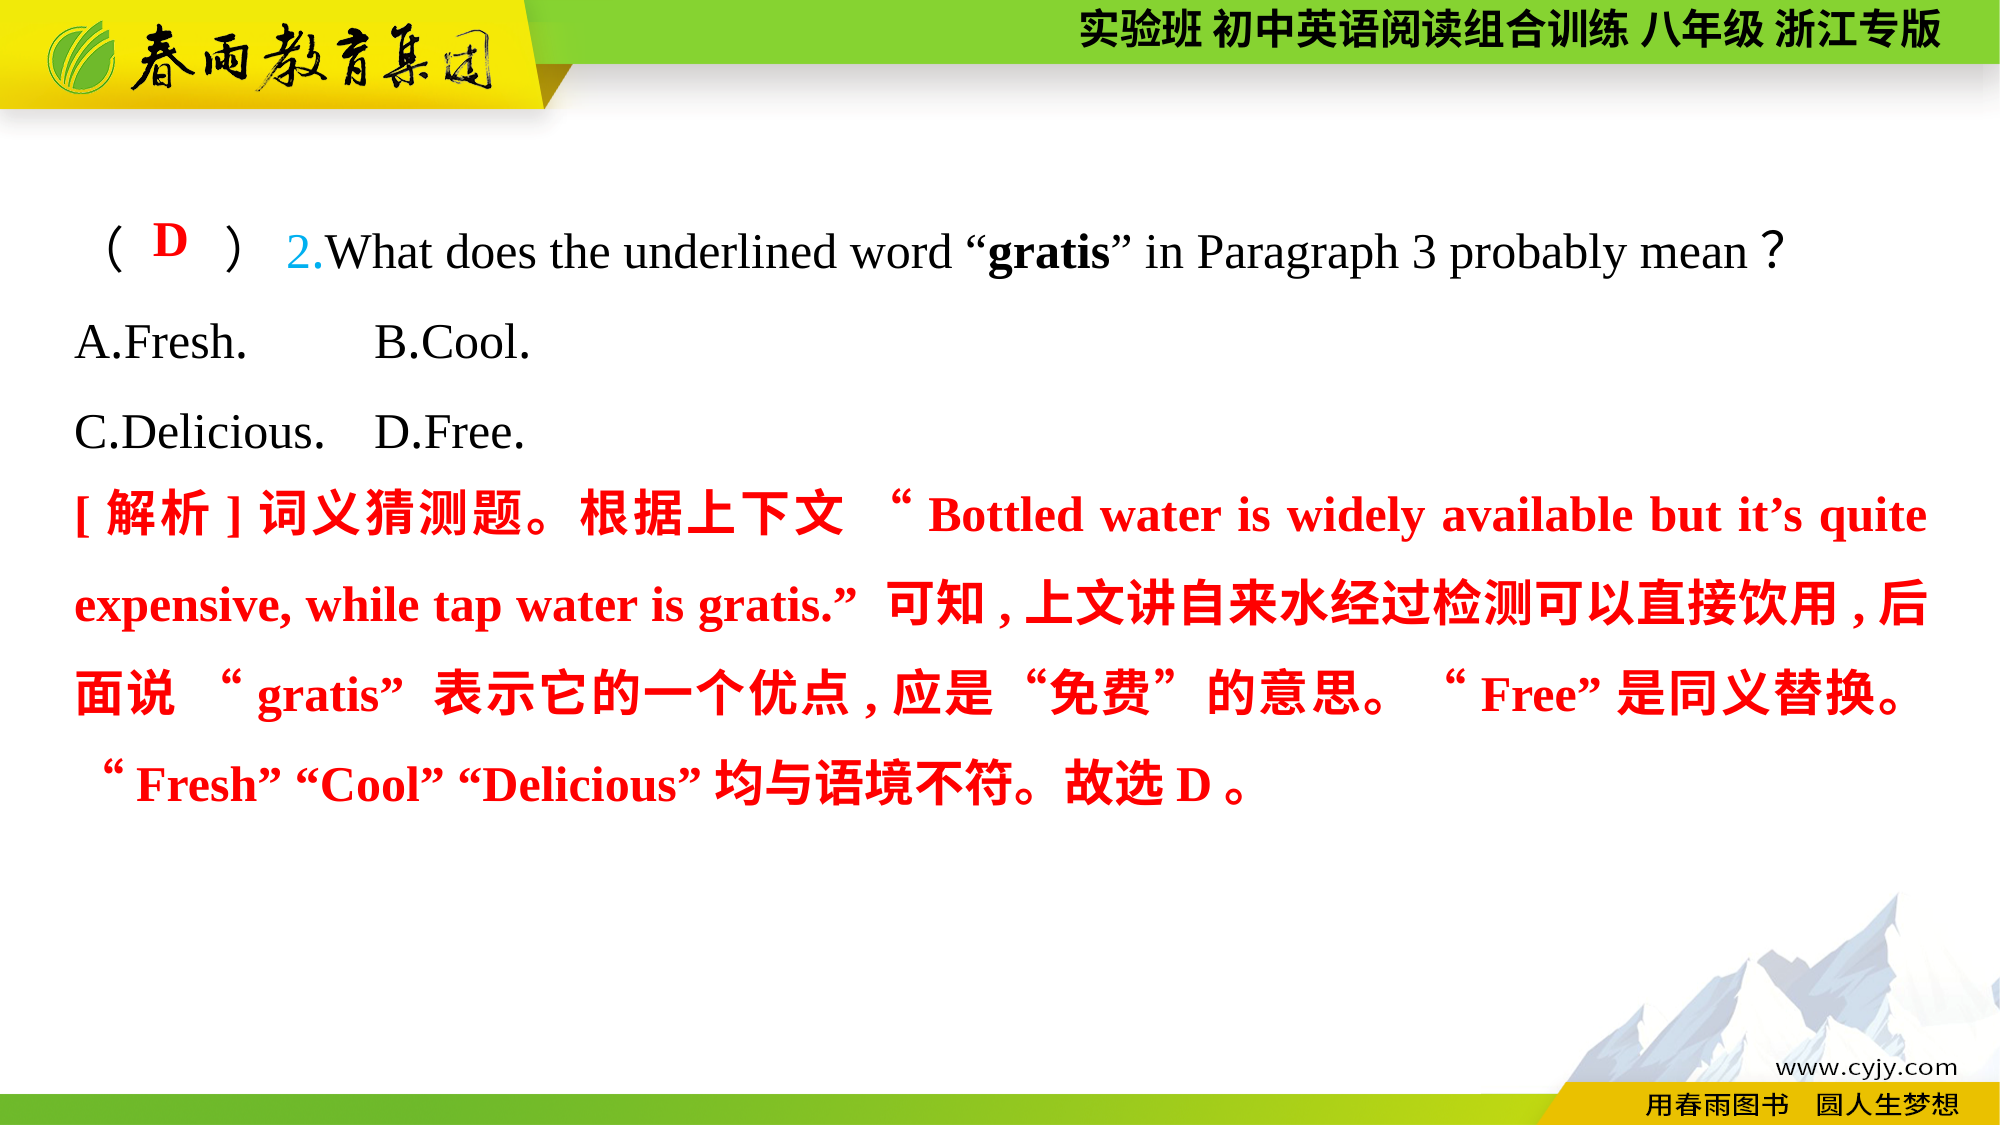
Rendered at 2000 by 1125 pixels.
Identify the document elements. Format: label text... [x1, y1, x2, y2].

list （ ）2.What does the underlined word “gratis” in Paragraph 3 probably mean？ A.Fresh. B.Cool. C.Delicious. D.Free. [59, 180, 1944, 443]
text_box D [138, 198, 204, 274]
text_box [解析]词义猜测题。根据上下文 “Bottled water is widely available but it’s quite expensive, while tap water is gratis.” 可知,上文讲自来水经过检测可以直接饮用,后面说 “gratis” 表示它的一个优点,应是“免费”的意思。“Free”是同义替换。“Fresh” “Cool” “Delicious”均与语境不符。故选D。 [59, 443, 1944, 819]
picture [0, 0, 2000, 1125]
